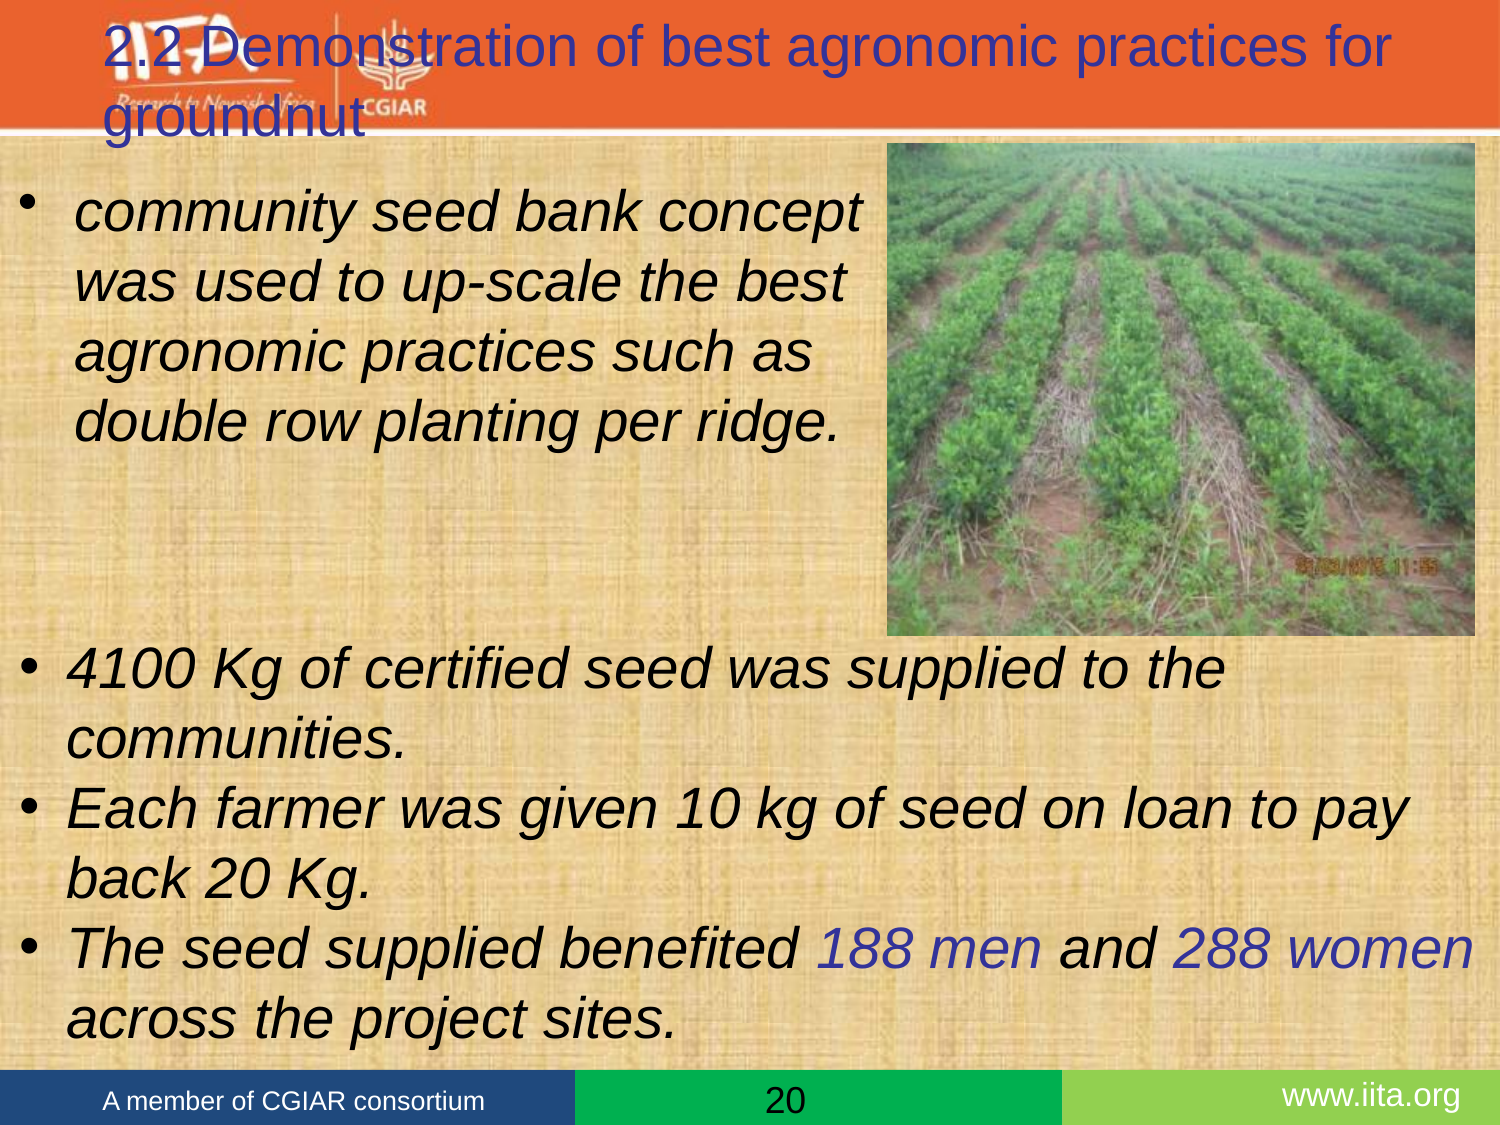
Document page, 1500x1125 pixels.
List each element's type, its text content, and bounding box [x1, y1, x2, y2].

list community seed bank concept was used to up-scale the best agronomic practices such as double row planting per ridge. [2, 165, 882, 618]
text_box 4100 Kg of certified seed was supplied to the communities. Each farmer was given 10 kg of seed on loan to pay back 20 Kg. The seed supplied benefited 188 men and 288 women across the project sites. [4, 623, 1500, 1058]
picture [0, 0, 1500, 1069]
title 2.2 Demonstration of best agronomic practices for groundnut [87, 0, 1500, 126]
text_box 20 [749, 1068, 838, 1125]
